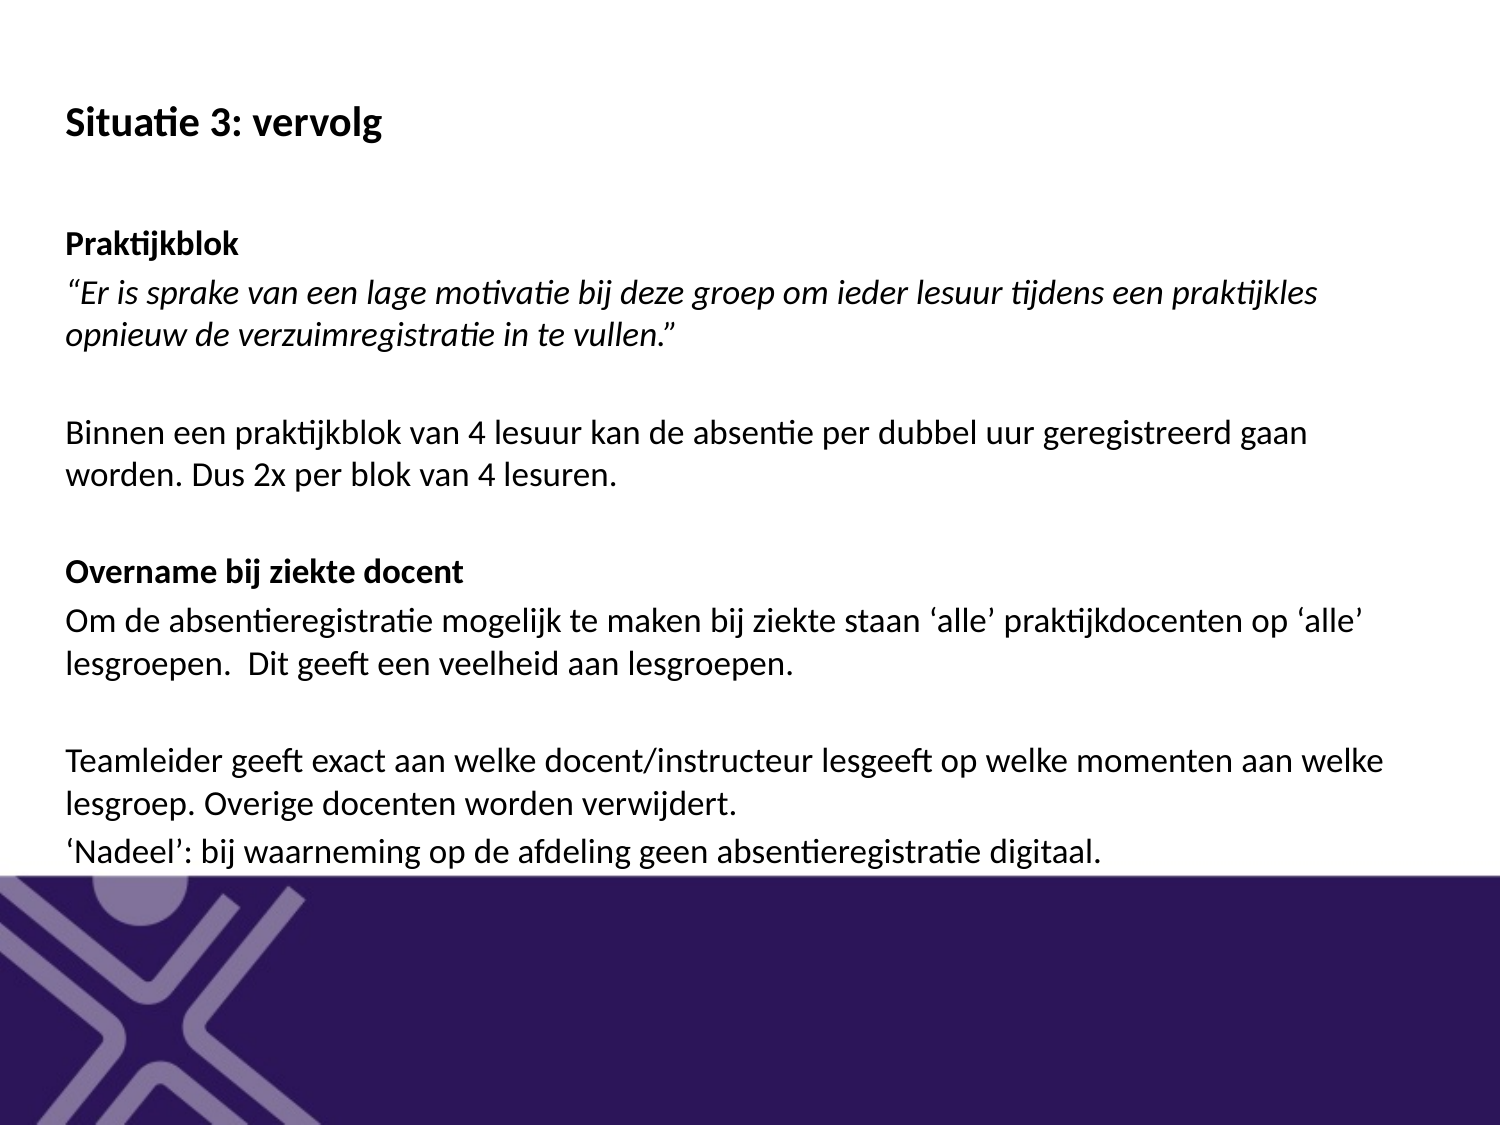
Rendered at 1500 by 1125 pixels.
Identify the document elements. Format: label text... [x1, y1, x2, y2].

list Situatie 3: vervolg Praktijkblok “Er is sprake van een lage motivatie bij deze groep om ieder lesuur tijdens een praktijkles opnieuw de verzuimregistratie in te vullen.” Binnen een praktijkblok van 4 lesuur kan de absentie per dubbel uur geregistreerd gaan worden. Dus 2x per blok van 4 lesuren. Overname bij ziekte docent Om de absentieregistratie mogelijk te maken bij ziekte staan ‘alle’ praktijkdocenten op ‘alle’ lesgroepen. Dit geeft een veelheid aan lesgroepen. Teamleider geeft exact aan welke docent/instructeur lesgeeft op welke momenten aan welke lesgroep. Overige docenten worden verwijdert. ‘Nadeel’: bij waarneming op de afdeling geen absentieregistratie digitaal. [50, 86, 1425, 881]
picture [0, 0, 1500, 1125]
